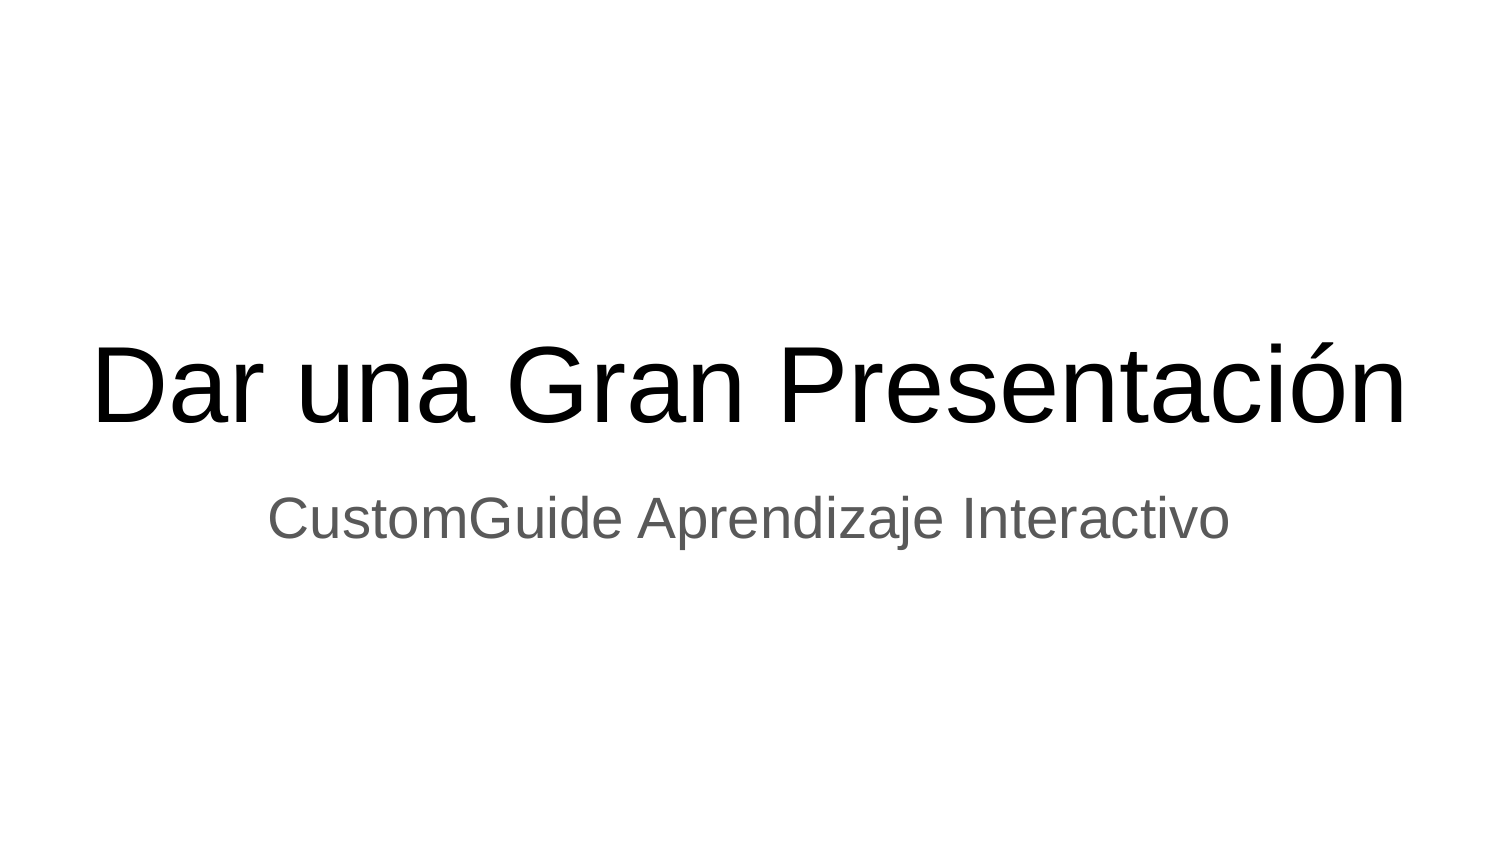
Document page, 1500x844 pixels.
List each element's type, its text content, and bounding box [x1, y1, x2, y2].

subtitle CustomGuide Aprendizaje Interactivo [51, 464, 1449, 595]
title Dar una Gran Presentación [51, 122, 1449, 459]
